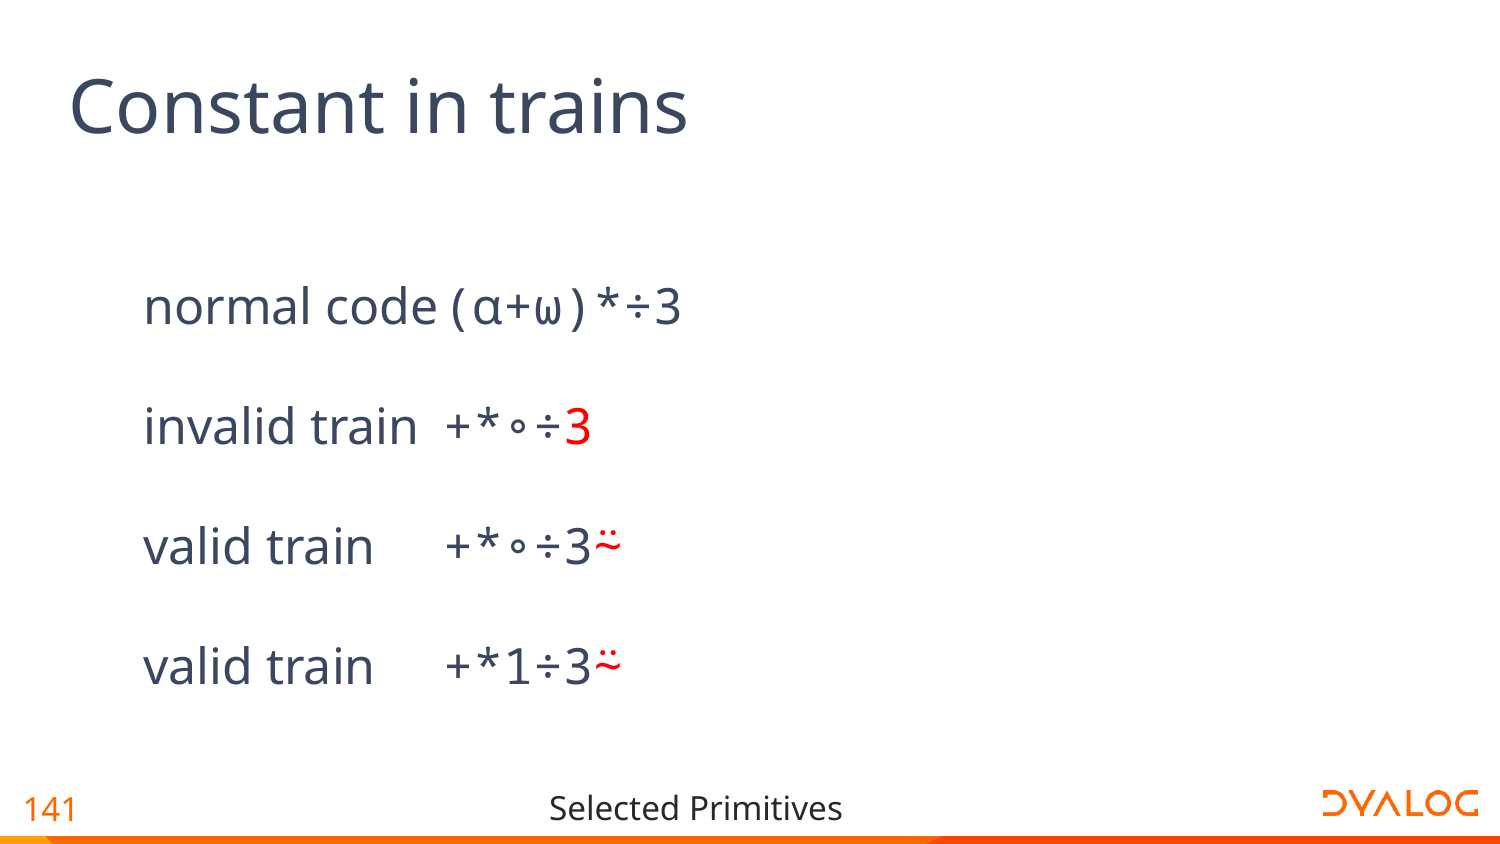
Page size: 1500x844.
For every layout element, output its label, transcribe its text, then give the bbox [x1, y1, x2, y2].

list normal code (⍺+⍵)*÷3 invalid train +*∘÷3 valid train +*∘÷3⍨ valid train +*1÷3⍨ [53, 207, 1453, 740]
title Constant in trains [53, 43, 1453, 157]
picture [1323, 790, 1478, 816]
picture [0, 836, 1500, 844]
